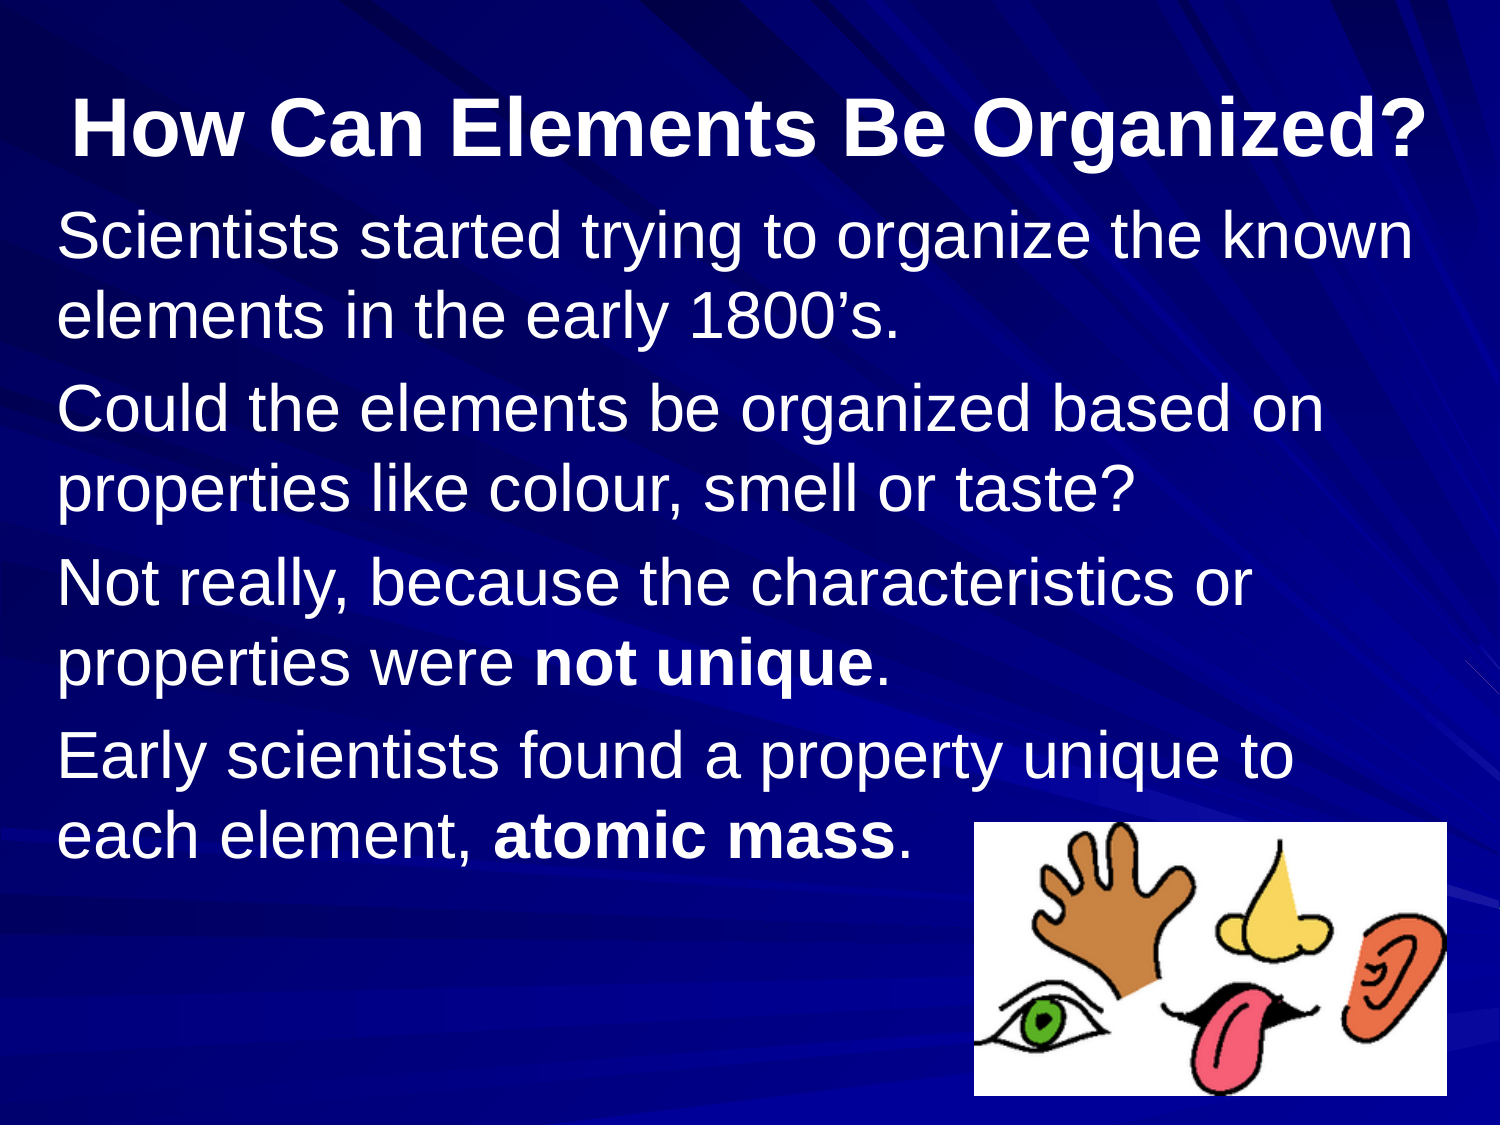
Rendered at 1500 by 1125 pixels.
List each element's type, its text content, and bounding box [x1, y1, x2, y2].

title How Can Elements Be Organized? [0, 54, 1500, 193]
picture [974, 822, 1447, 1096]
list Scientists started trying to organize the known elements in the early 1800’s. Could the elements be organized based on properties like colour, smell or taste? Not really, because the characteristics or properties were not unique. Early scientists found a property unique to each element, atomic mass. [41, 184, 1471, 953]
